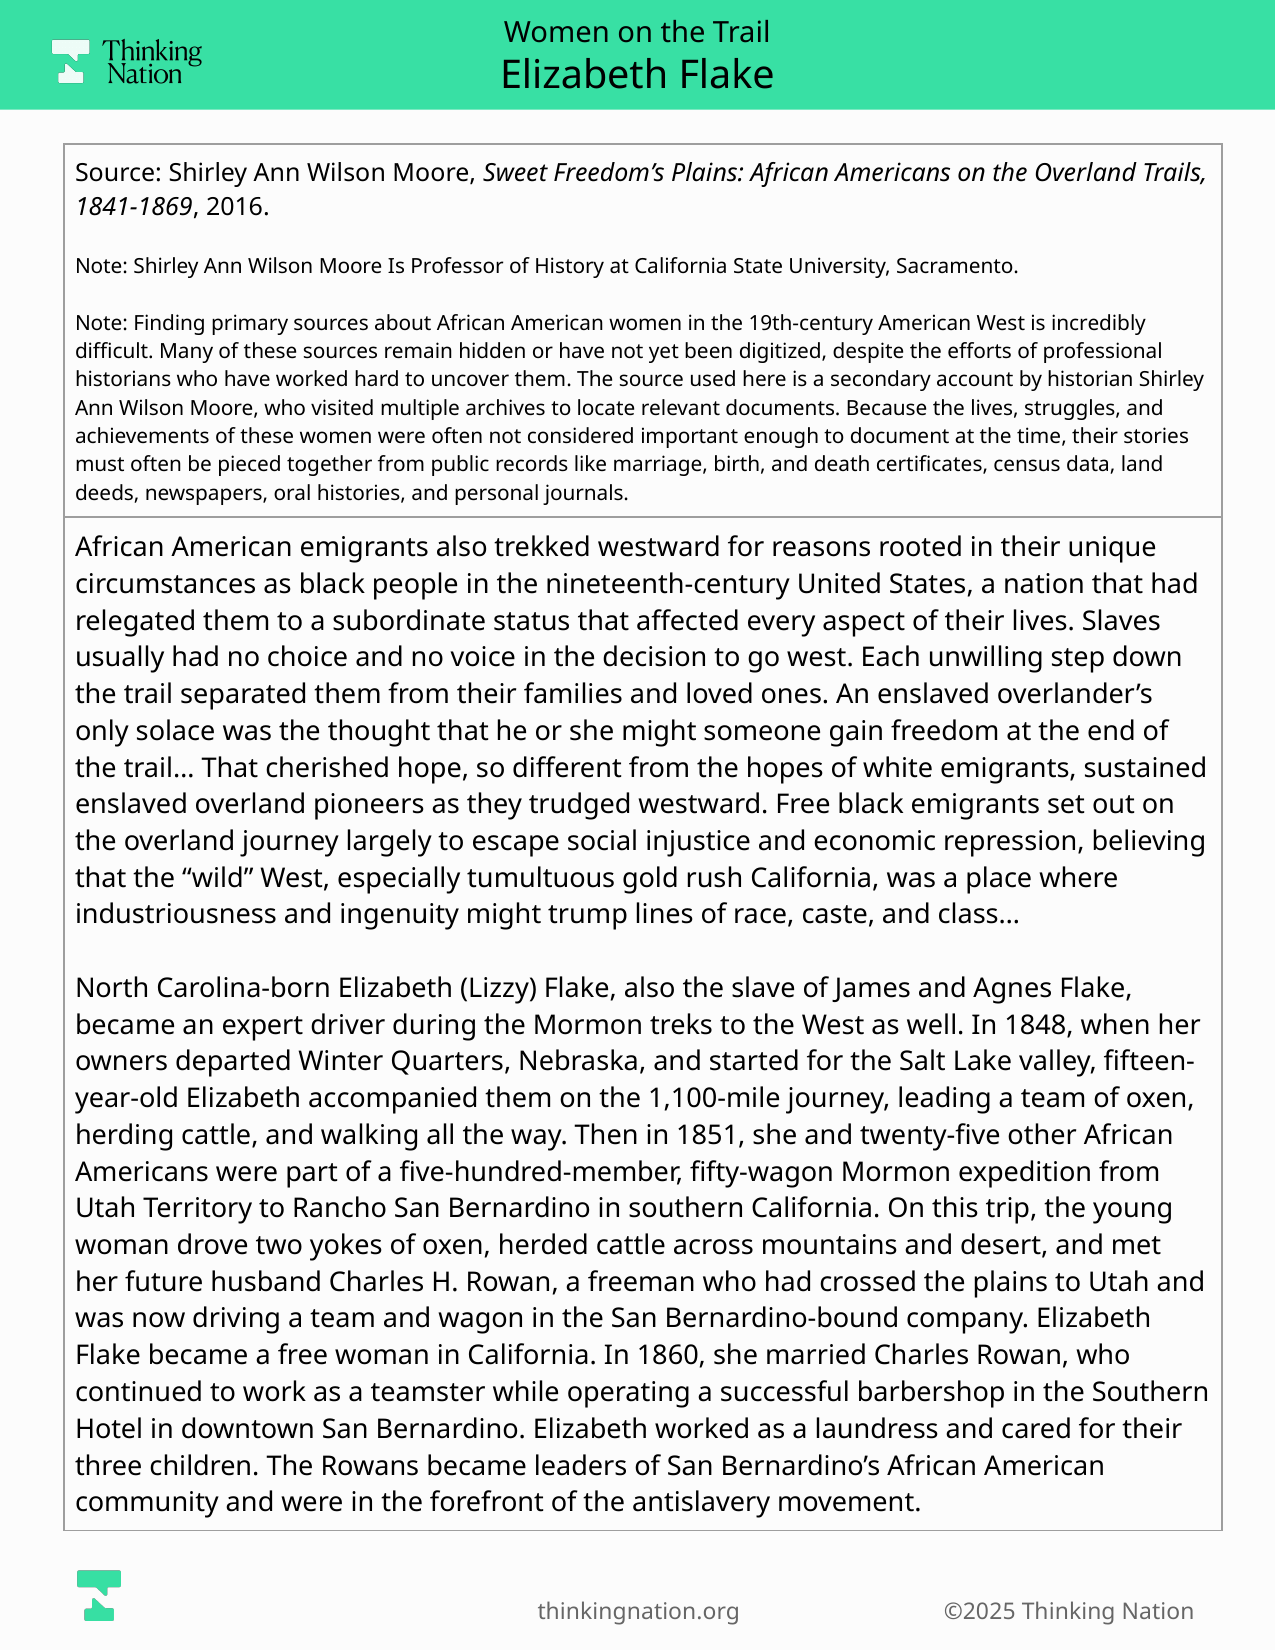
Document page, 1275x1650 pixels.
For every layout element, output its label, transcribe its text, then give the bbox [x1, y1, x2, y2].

table_header Source: Shirley Ann Wilson Moore, Sweet Freedom’s Plains: African Americans on the Overland Trails, 1841-1869, 2016. Note: Shirley Ann Wilson Moore Is Professor of History at California State University, Sacramento. Note: Finding primary sources about African American women in the 19th-century American West is incredibly difficult. Many of these sources remain hidden or have not yet been digitized, despite the efforts of professional historians who have worked hard to uncover them. The source used here is a secondary account by historian Shirley Ann Wilson Moore, who visited multiple archives to locate relevant documents. Because the lives, struggles, and achievements of these women were often not considered important enough to document at the time, their stories must often be pieced together from public records like marriage, birth, and death certificates, census data, land deeds, newspapers, oral histories, and personal journals. [65, 145, 1221, 516]
picture [35, 25, 207, 97]
text_box ©2025 Thinking Nation [909, 1580, 1211, 1632]
picture [63, 1560, 134, 1631]
text_box thinkingnation.org [488, 1580, 790, 1632]
table_cell African American emigrants also trekked westward for reasons rooted in their unique circumstances as black people in the nineteenth-century United States, a nation that had relegated them to a subordinate status that affected every aspect of their lives. Slaves usually had no choice and no voice in the decision to go west. Each unwilling step down the trail separated them from their families and loved ones. An enslaved overlander’s only solace was the thought that he or she might someone gain freedom at the end of the trail… That cherished hope, so different from the hopes of white emigrants, sustained enslaved overland pioneers as they trudged westward. Free black emigrants set out on the overland journey largely to escape social injustice and economic repression, believing that the “wild” West, especially tumultuous gold rush California, was a place where industriousness and ingenuity might trump lines of race, caste, and class… North Carolina-born Elizabeth (Lizzy) Flake, also the slave of James and Agnes Flake, became an expert driver during the Mormon treks to the West as well. In 1848, when her owners departed Winter Quarters, Nebraska, and started for the Salt Lake valley, fifteen-year-old Elizabeth accompanied them on the 1,100-mile journey, leading a team of oxen, herding cattle, and walking all the way. Then in 1851, she and twenty-five other African Americans were part of a five-hundred-member, fifty-wagon Mormon expedition from Utah Territory to Rancho San Bernardino in southern California. On this trip, the young woman drove two yokes of oxen, herded cattle across mountains and desert, and met her future husband Charles H. Rowan, a freeman who had crossed the plains to Utah and was now driving a team and wagon in the San Bernardino-bound company. Elizabeth Flake became a free woman in California. In 1860, she married Charles Rowan, who continued to work as a teamster while operating a successful barbershop in the Southern Hotel in downtown San Bernardino. Elizabeth worked as a laundress and cared for their three children. The Rowans became leaders of San Bernardino’s African American community and were in the forefront of the antislavery movement. [65, 518, 1221, 1530]
text_box Women on the Trail Elizabeth Flake [0, 0, 1275, 110]
